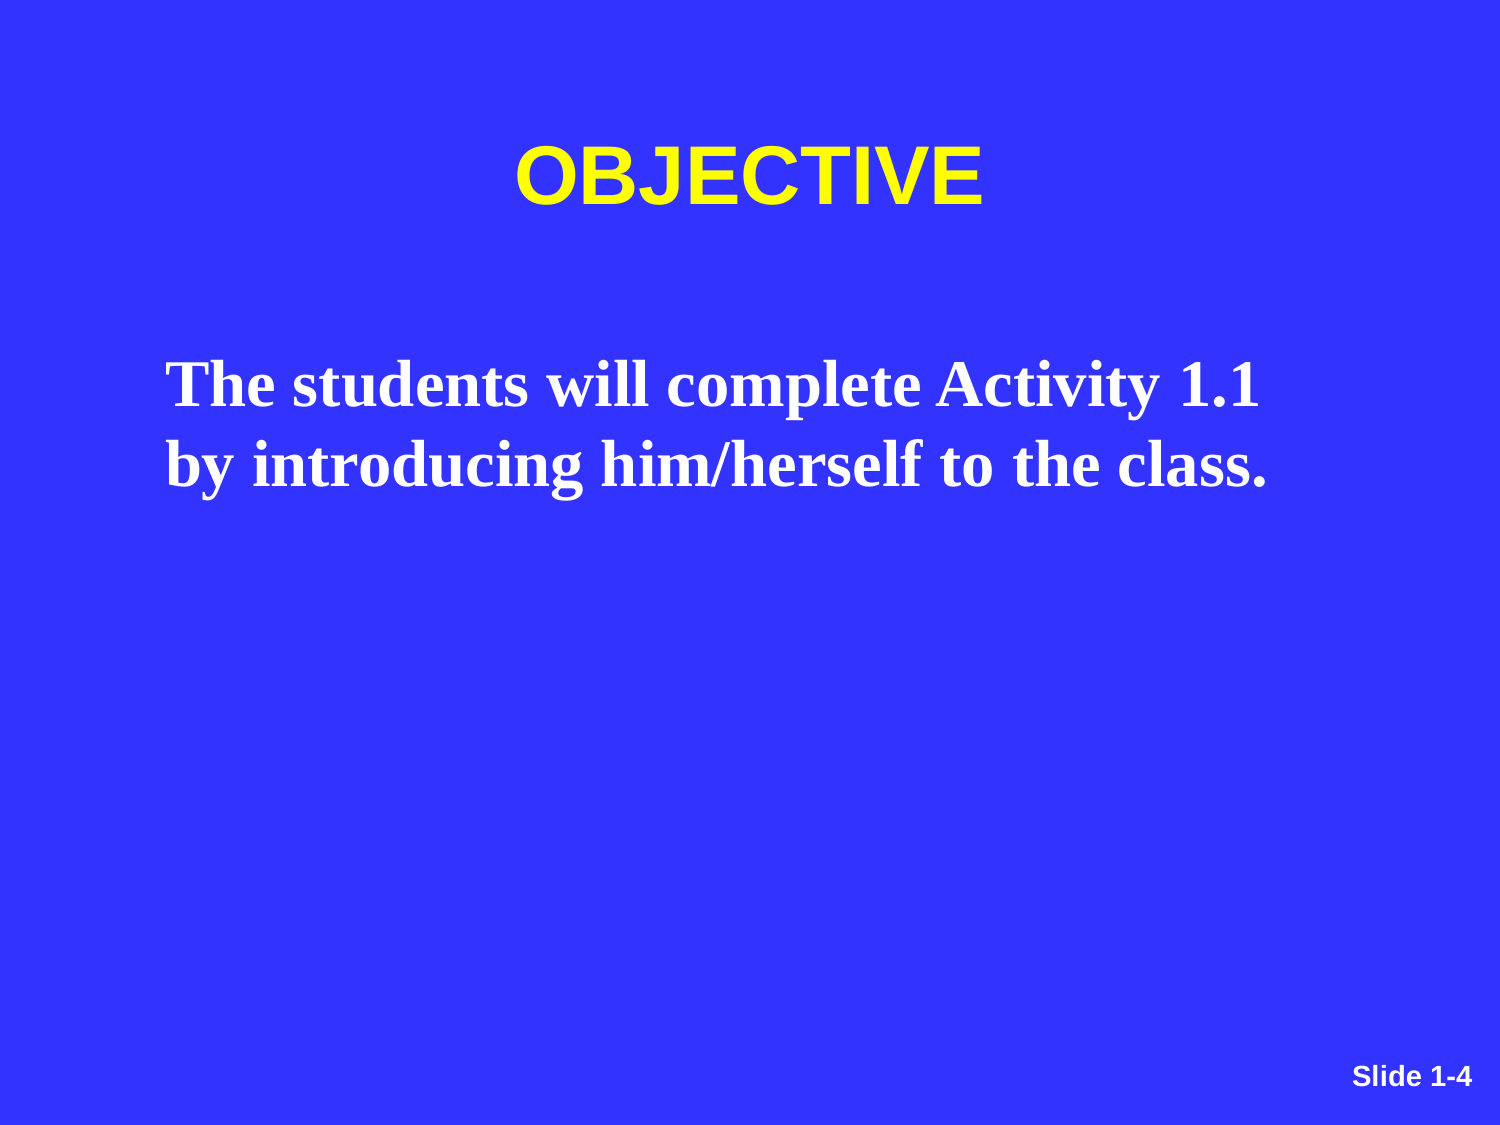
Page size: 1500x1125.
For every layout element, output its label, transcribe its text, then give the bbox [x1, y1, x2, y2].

slide_number Slide 1-4 [1137, 1049, 1488, 1125]
title OBJECTIVE [74, 77, 1426, 266]
list The students will complete Activity 1.1 by introducing him/herself to the class. [149, 332, 1351, 1038]
